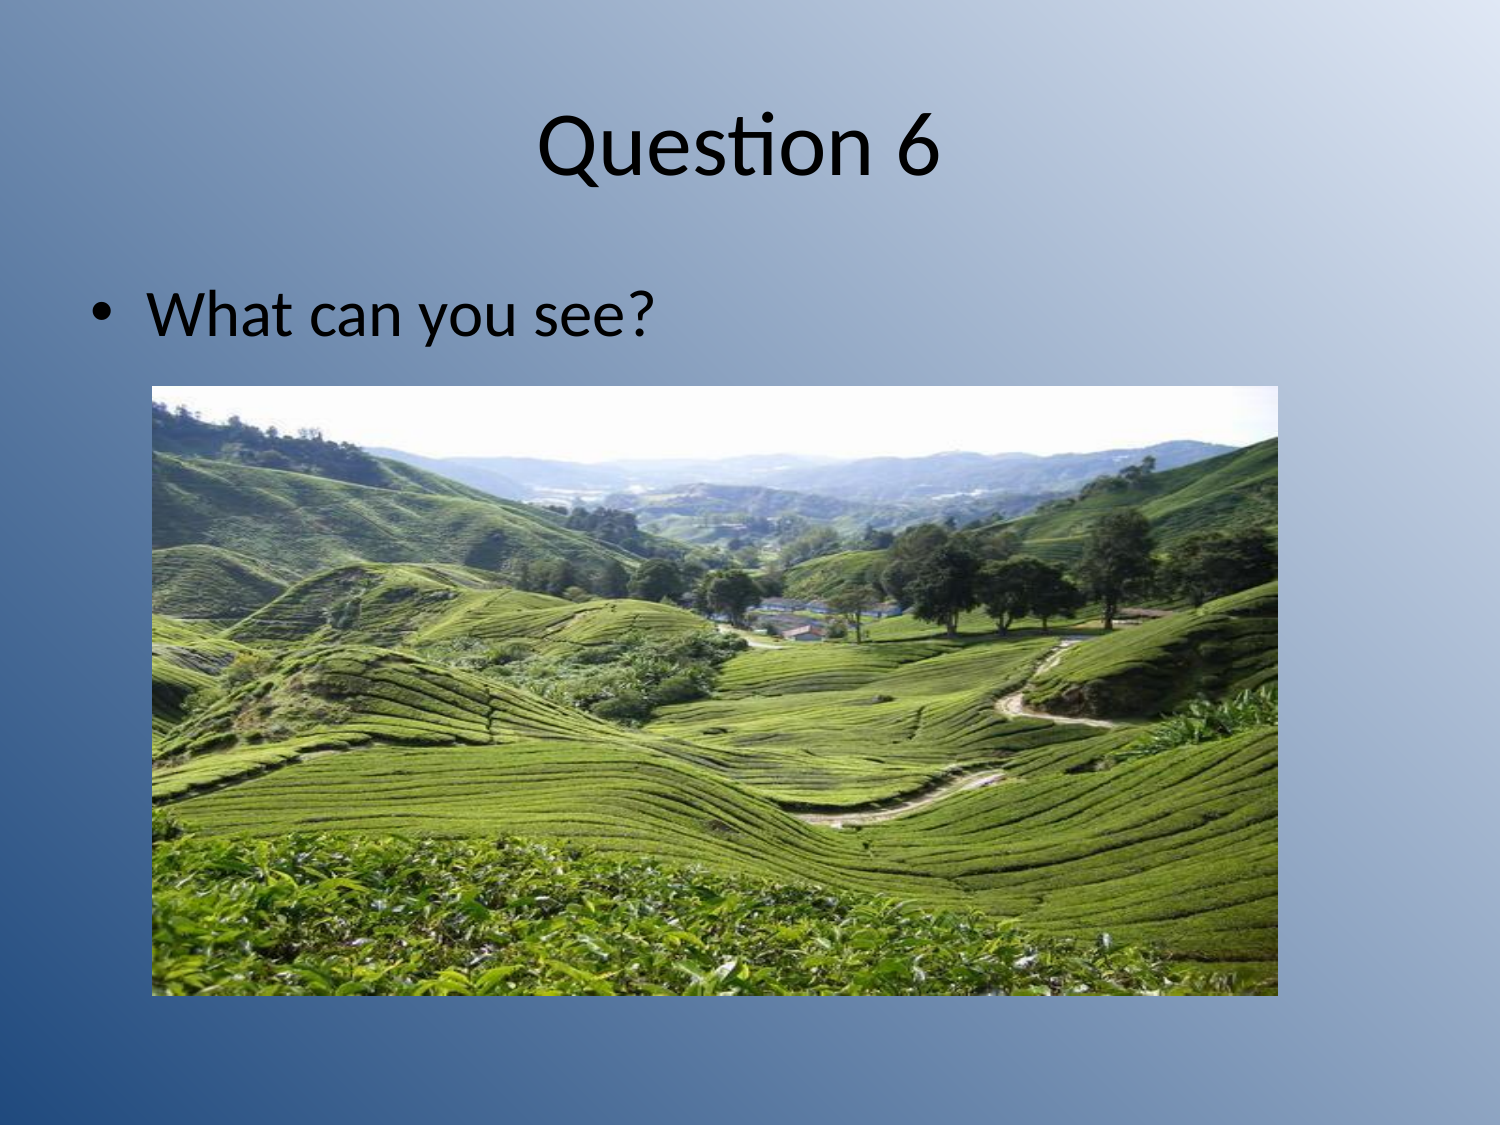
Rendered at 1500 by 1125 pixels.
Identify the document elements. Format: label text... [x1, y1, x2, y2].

picture [152, 386, 1278, 997]
title Question 6 [75, 45, 1425, 233]
list What can you see? [75, 262, 1425, 1005]
